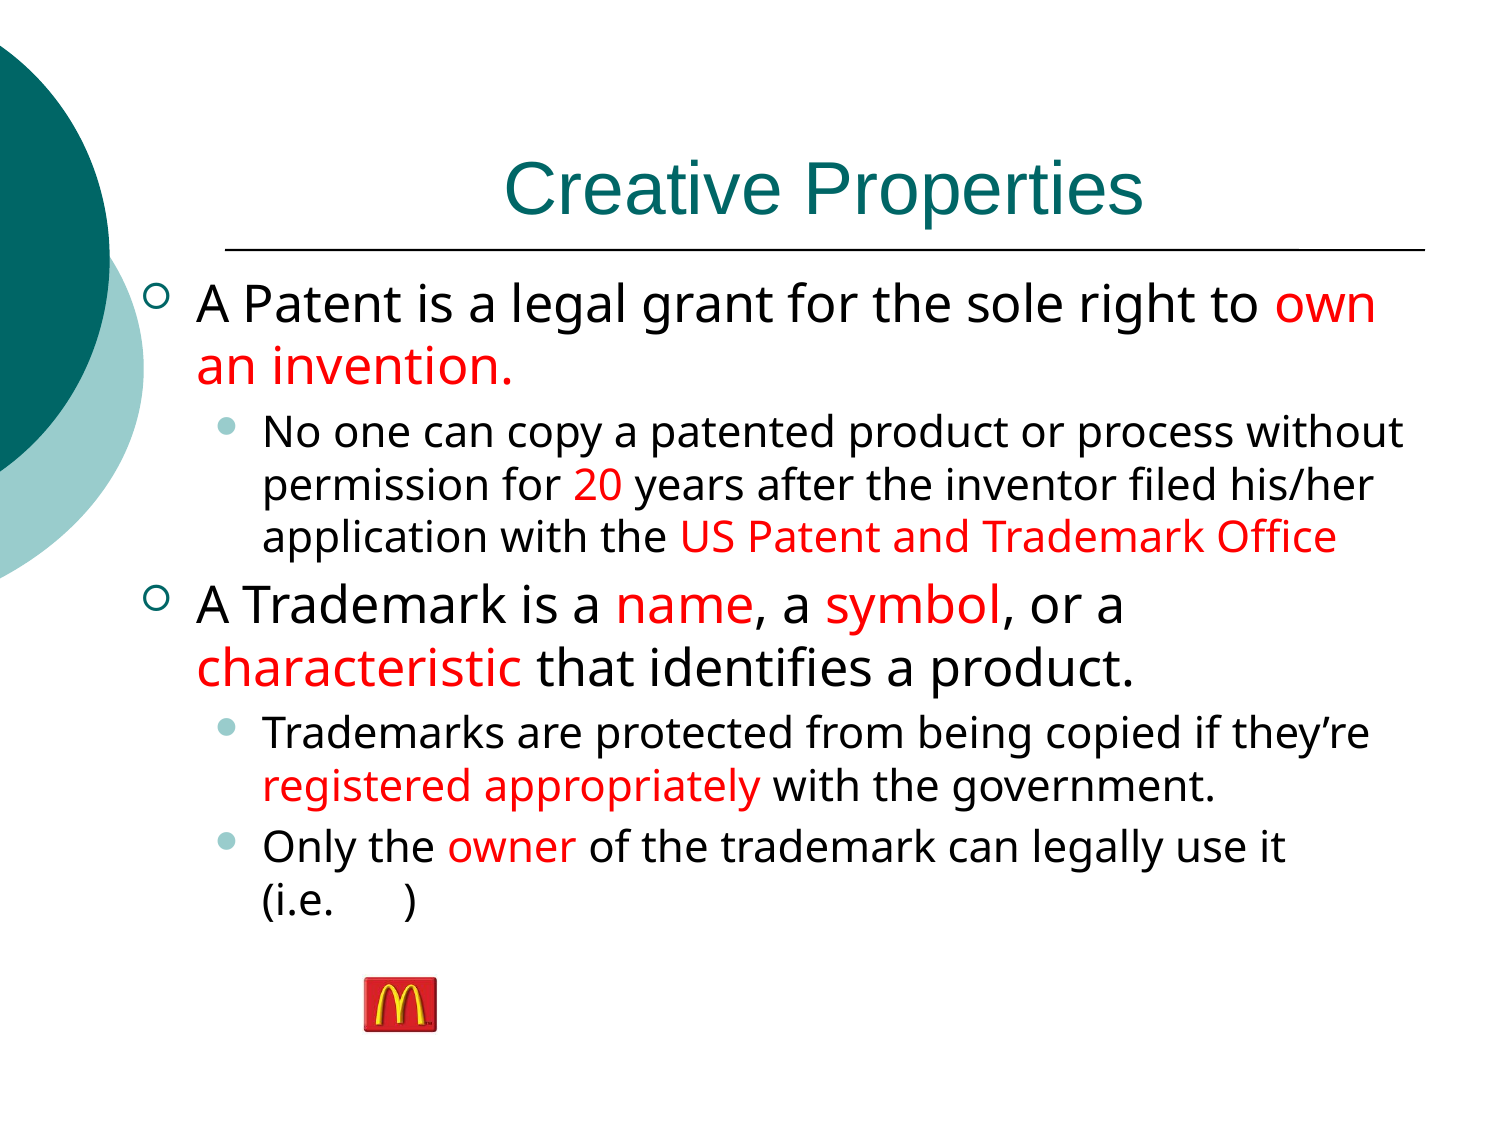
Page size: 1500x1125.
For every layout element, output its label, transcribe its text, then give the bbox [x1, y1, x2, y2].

picture [362, 974, 438, 1036]
list A Patent is a legal grant for the sole right to own an invention. No one can copy a patented product or process without permission for 20 years after the inventor filed his/her application with the US Patent and Trademark Office A Trademark is a name, a symbol, or a characteristic that identifies a product. Trademarks are protected from being copied if they’re registered appropriately with the government. Only the owner of the trademark can legally use it (i.e. ) [125, 262, 1463, 1088]
title Creative Properties [224, 49, 1425, 237]
